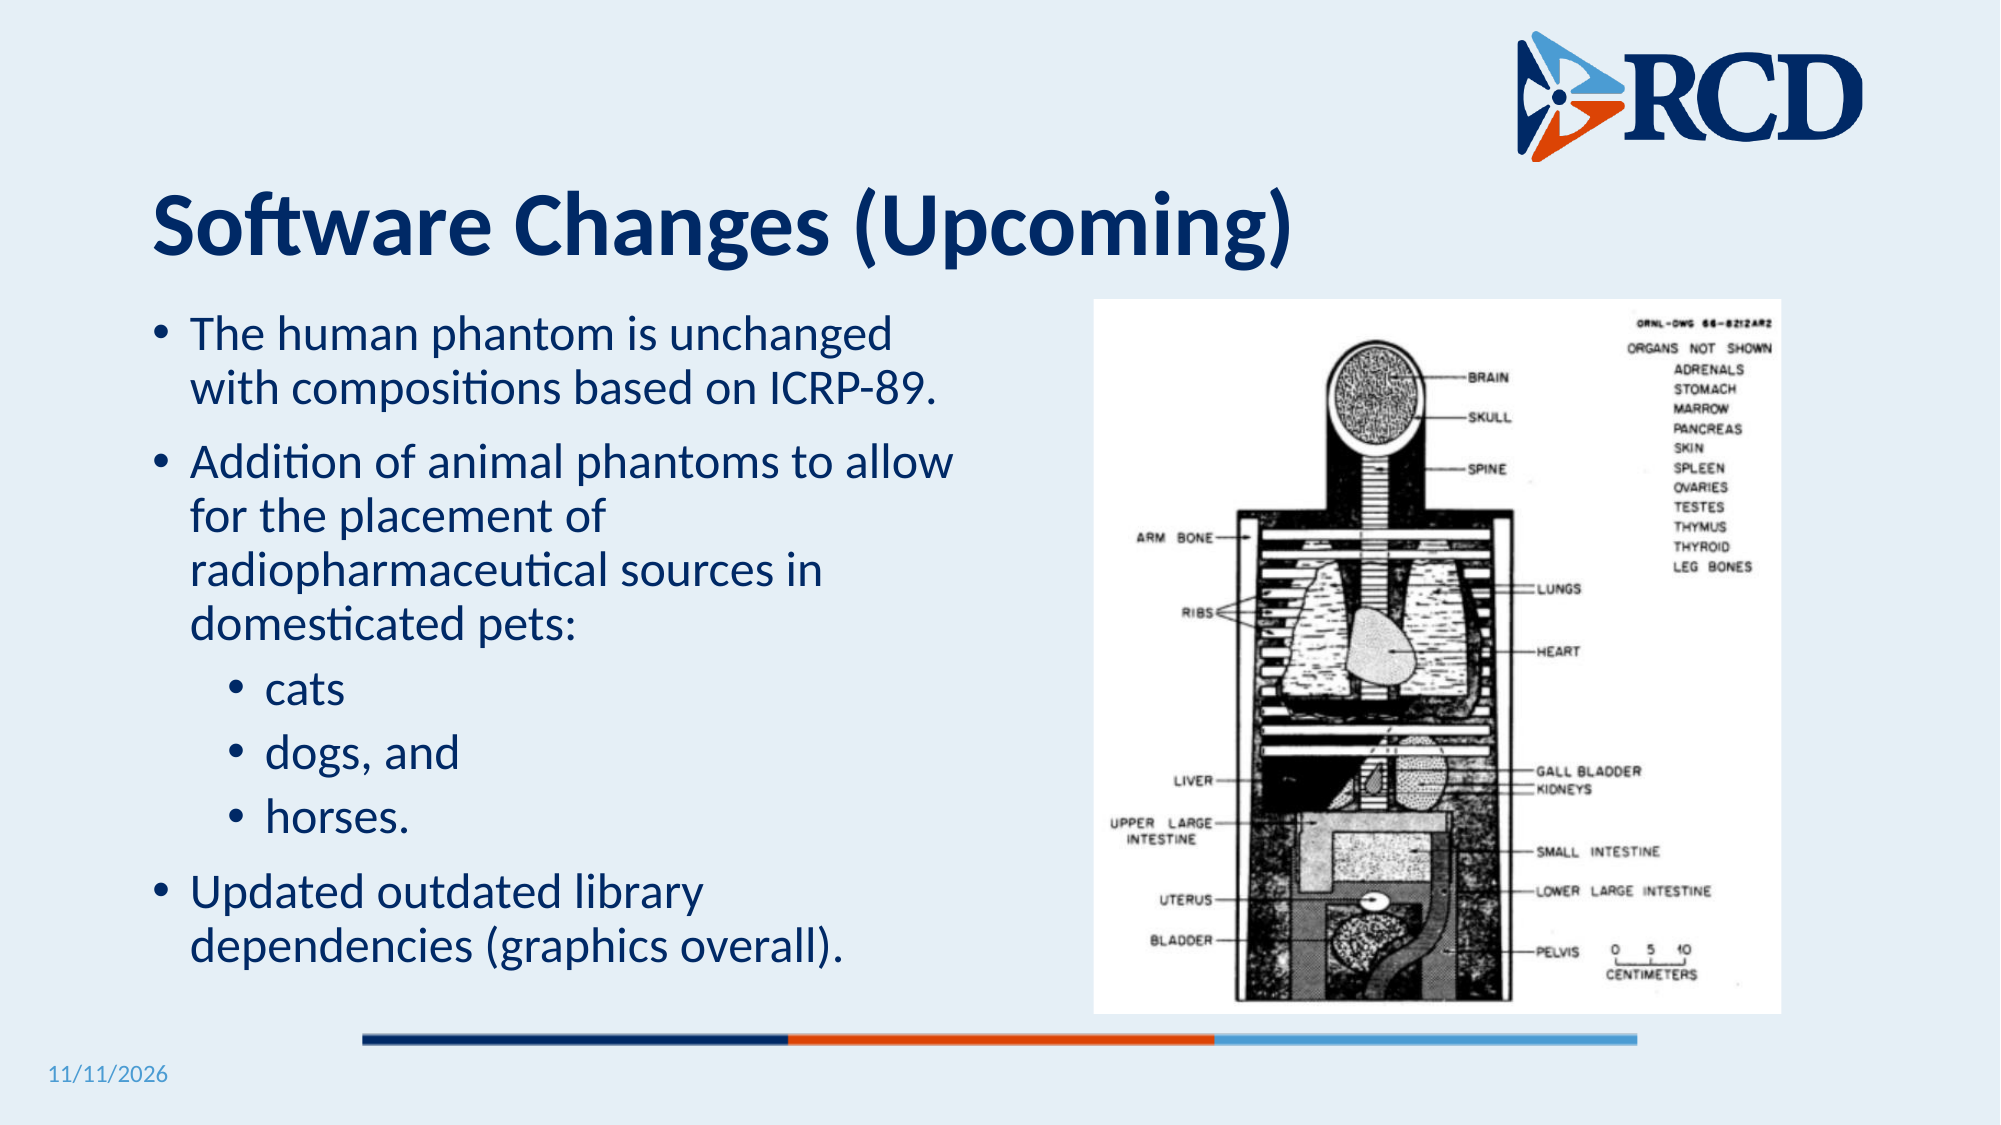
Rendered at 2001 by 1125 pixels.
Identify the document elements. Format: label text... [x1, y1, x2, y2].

picture [1093, 299, 1782, 1014]
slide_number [32, 1042, 483, 1103]
list The human phantom is unchanged with compositions based on ICRP-89. Addition of animal phantoms to allow for the placement of radiopharmaceutical sources in domesticated pets: cats dogs, and horses. Updated outdated library dependencies (graphics overall). [137, 299, 988, 1014]
title Software Changes (Upcoming) [137, 143, 1863, 309]
